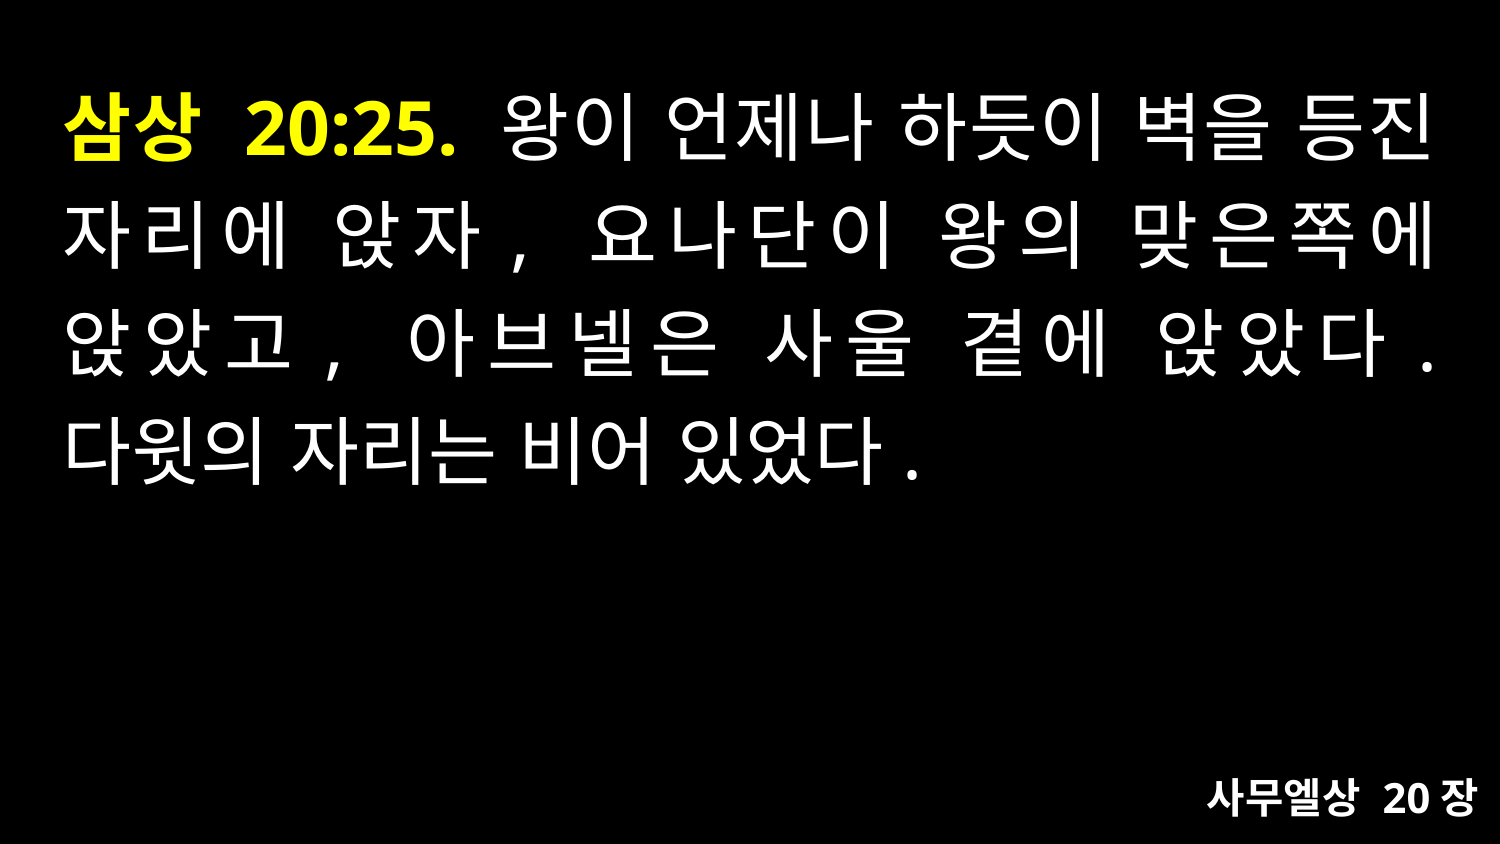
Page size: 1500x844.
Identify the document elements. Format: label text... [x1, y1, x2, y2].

title 삼상 20:25. 왕이 언제나 하듯이 벽을 등진 자리에 앉자, 요나단이 왕의 맞은쪽에 앉았고, 아브넬은 사울 곁에 앉았다. 다윗의 자리는 비어 있었다. [0, 0, 1500, 844]
subtitle 사무엘상 20장 [916, 770, 1500, 844]
